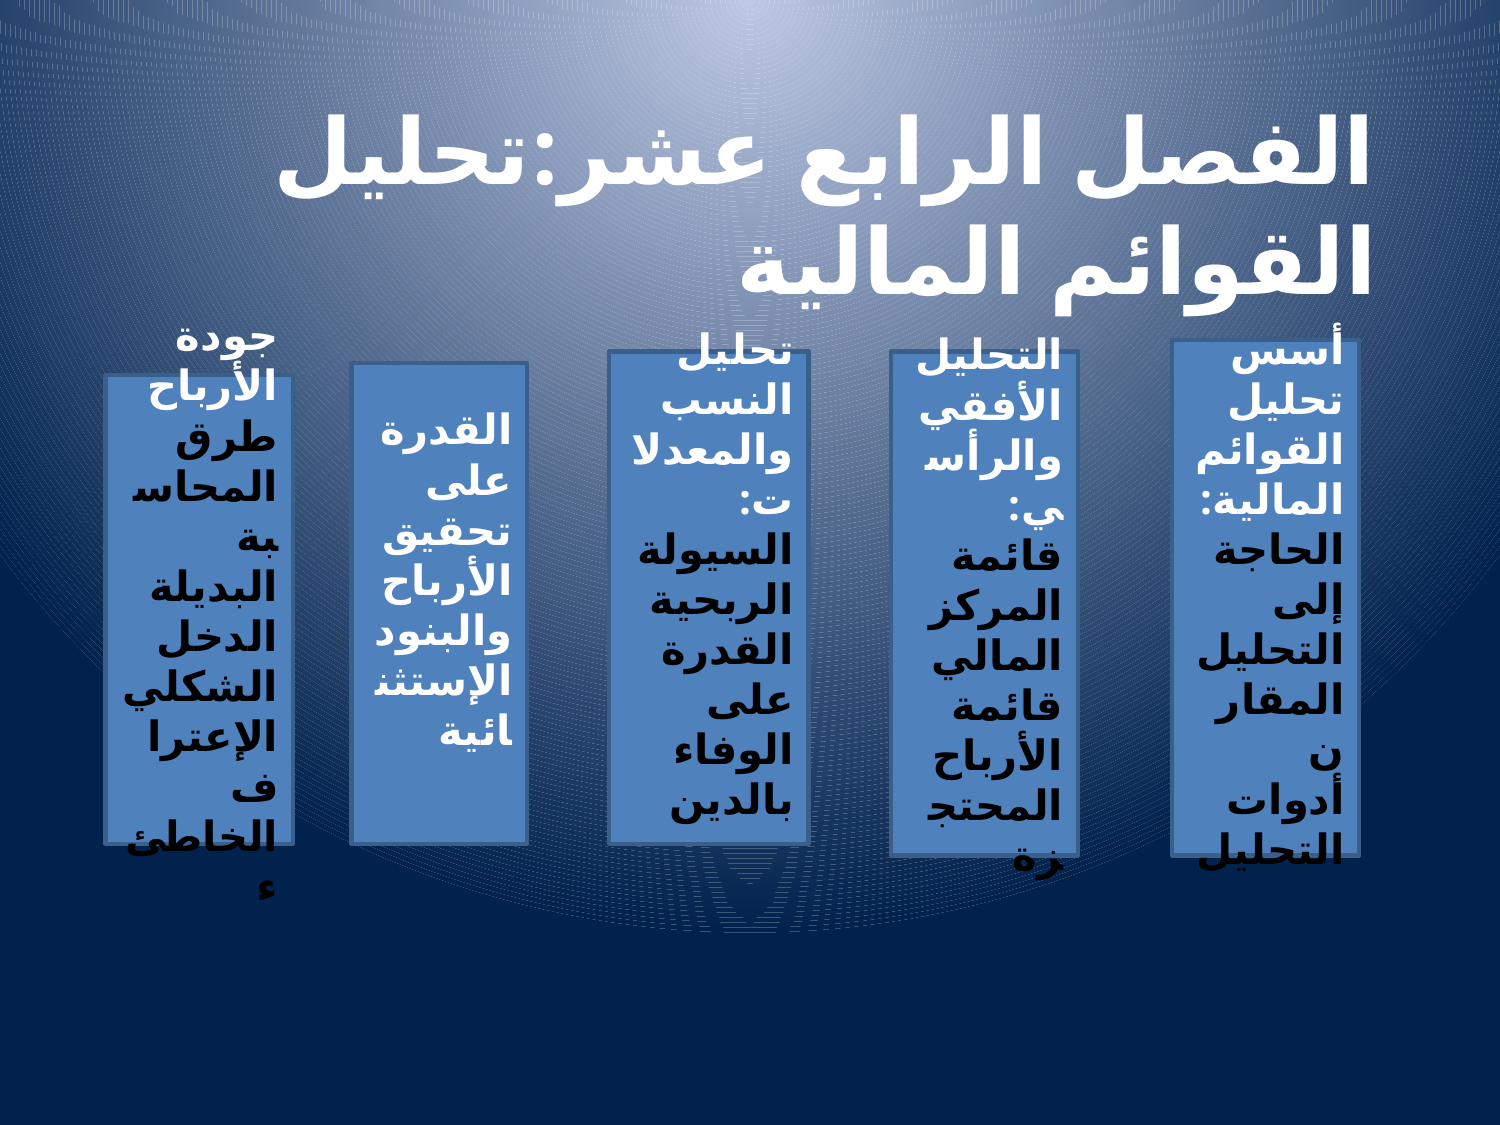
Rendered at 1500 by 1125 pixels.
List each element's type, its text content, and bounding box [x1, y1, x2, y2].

title الفصل الرابع عشر:تحليل القوائم المالية [117, 82, 1393, 324]
text_box جودة الأرباح طرق المحاسبة البديلة الدخل الشكلي الإعتراف الخاطئء [103, 373, 295, 846]
text_box القدرة على تحقيق الأرباح والبنود الإستثنائية [349, 361, 529, 846]
text_box التحليل الأفقي والرأسي: قائمة المركز المالي قائمة الأرباح المحتجزة [889, 349, 1080, 858]
text_box تحليل النسب والمعدلات: السيولة الربحية القدرة على الوفاء بالدين [607, 349, 811, 846]
text_box أسس تحليل القوائم المالية: الحاجة إلى التحليل المقارن أدوات التحليل [1170, 338, 1361, 858]
